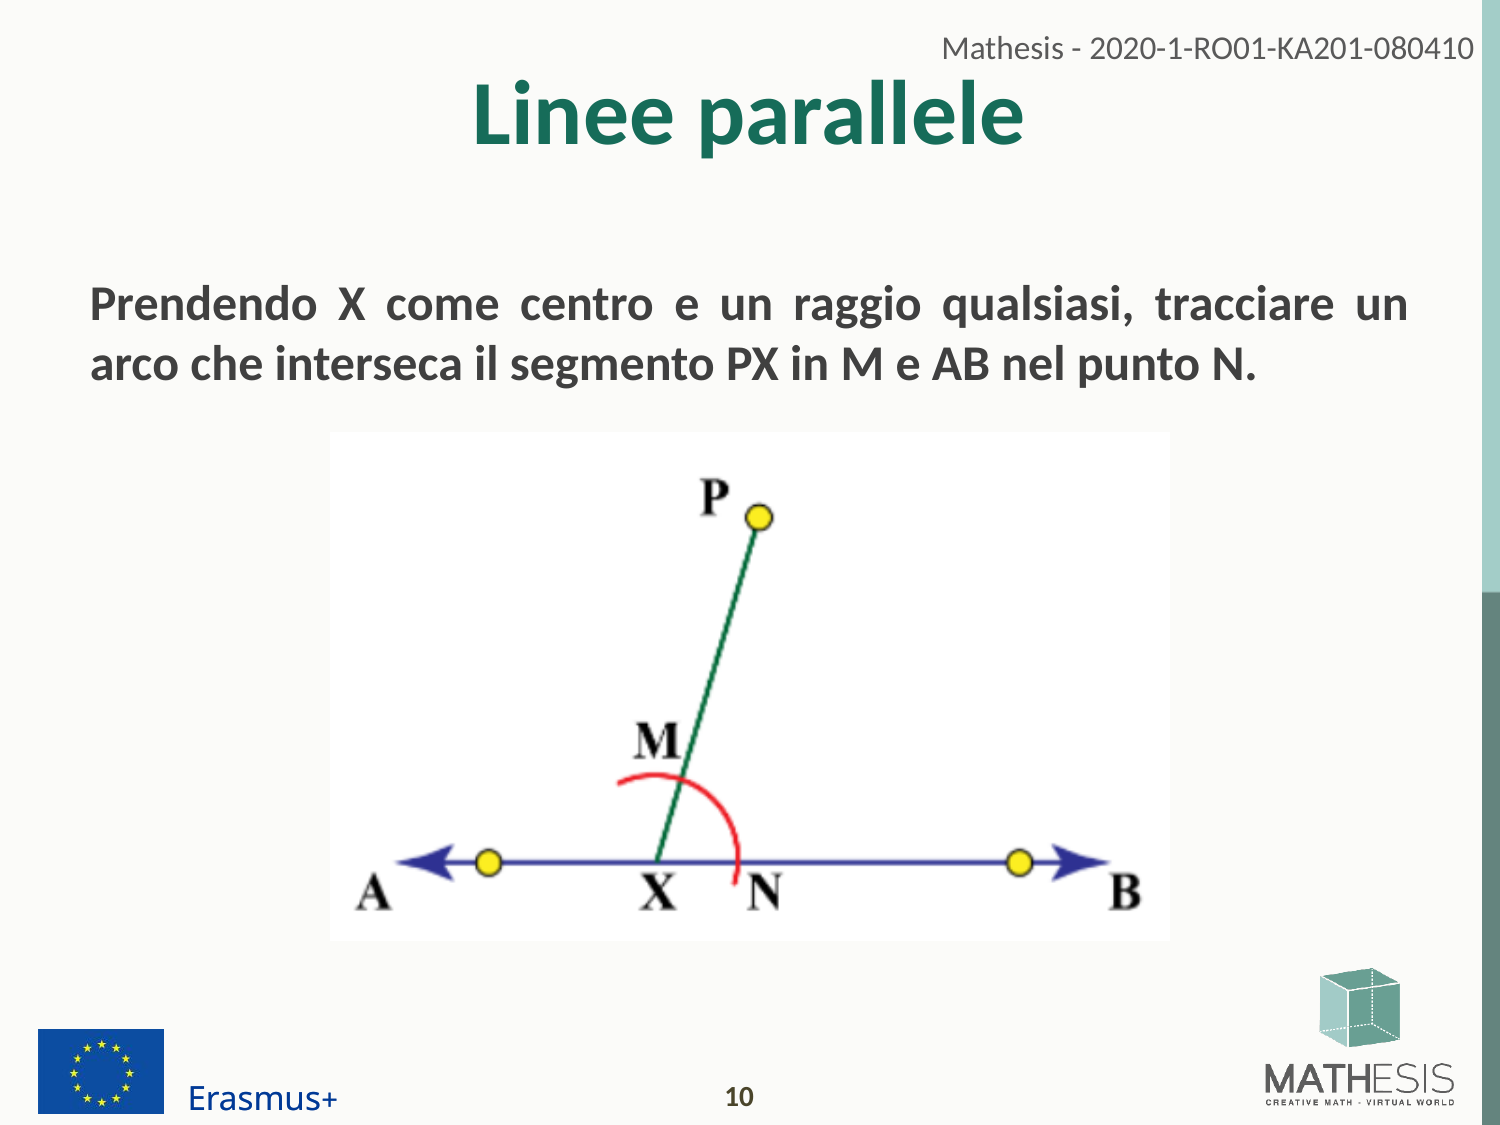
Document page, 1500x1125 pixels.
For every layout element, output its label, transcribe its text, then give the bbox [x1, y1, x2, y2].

picture [38, 1029, 164, 1114]
title Linee parallele [75, 45, 1425, 233]
picture [330, 432, 1170, 941]
list Prendendo X come centro e un raggio qualsiasi, tracciare un arco che interseca il segmento PX in M e AB nel punto N. [75, 262, 1425, 1005]
